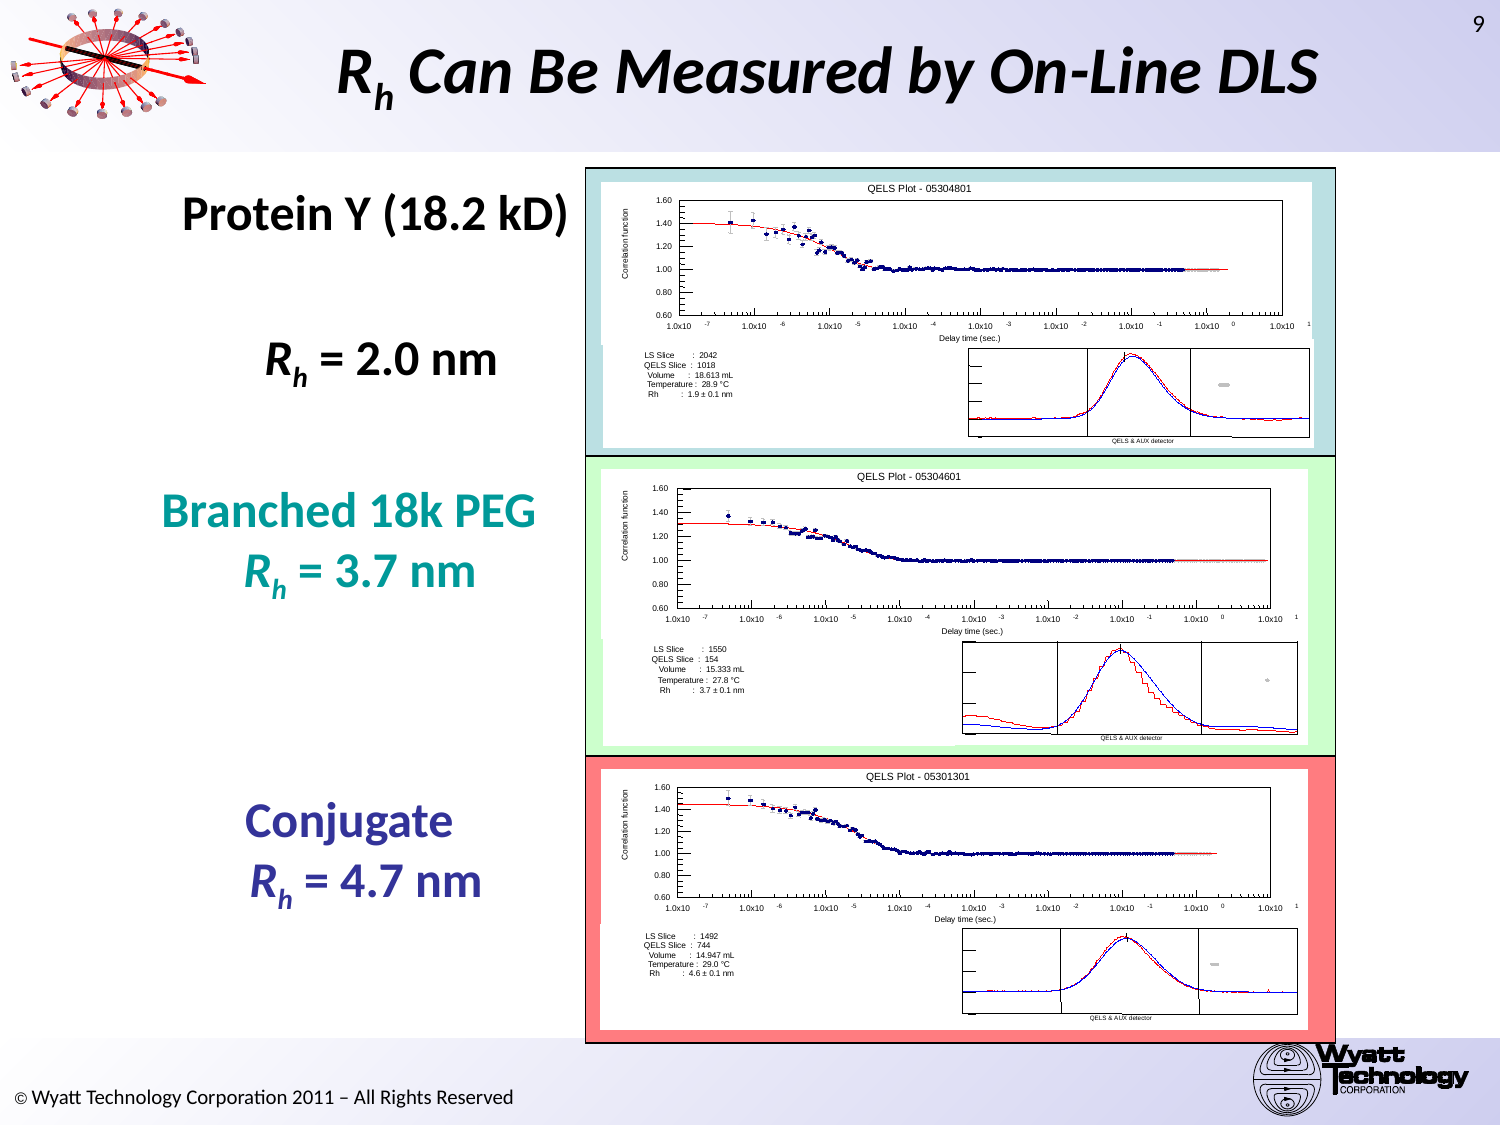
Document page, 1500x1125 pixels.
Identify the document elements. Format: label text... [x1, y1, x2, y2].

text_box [163, 167, 1337, 456]
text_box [196, 755, 1336, 1044]
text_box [123, 455, 1336, 756]
title Rh Can Be Measured by On-Line DLS [217, 25, 1438, 120]
